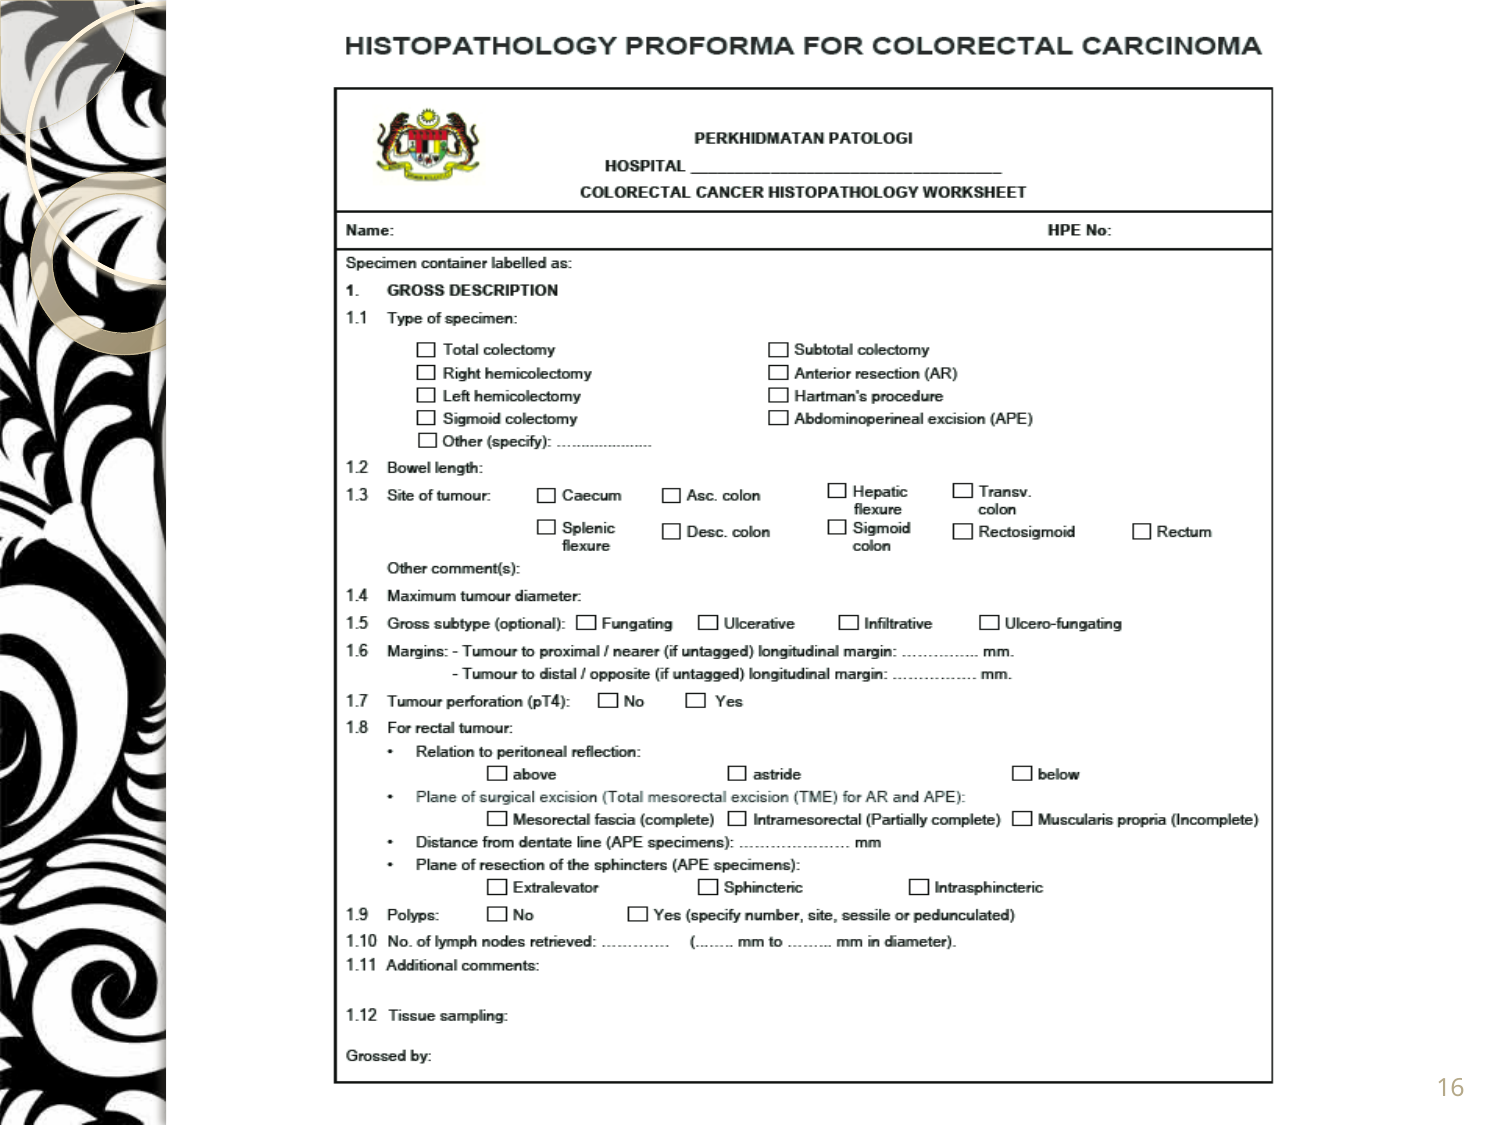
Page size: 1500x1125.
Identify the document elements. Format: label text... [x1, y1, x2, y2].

picture [330, 27, 1279, 1085]
slide_number 16 [1413, 1034, 1488, 1113]
picture [0, 134, 166, 1125]
picture [32, 13, 160, 207]
picture [62, 195, 160, 280]
picture [53, 241, 160, 332]
picture [136, 0, 164, 4]
